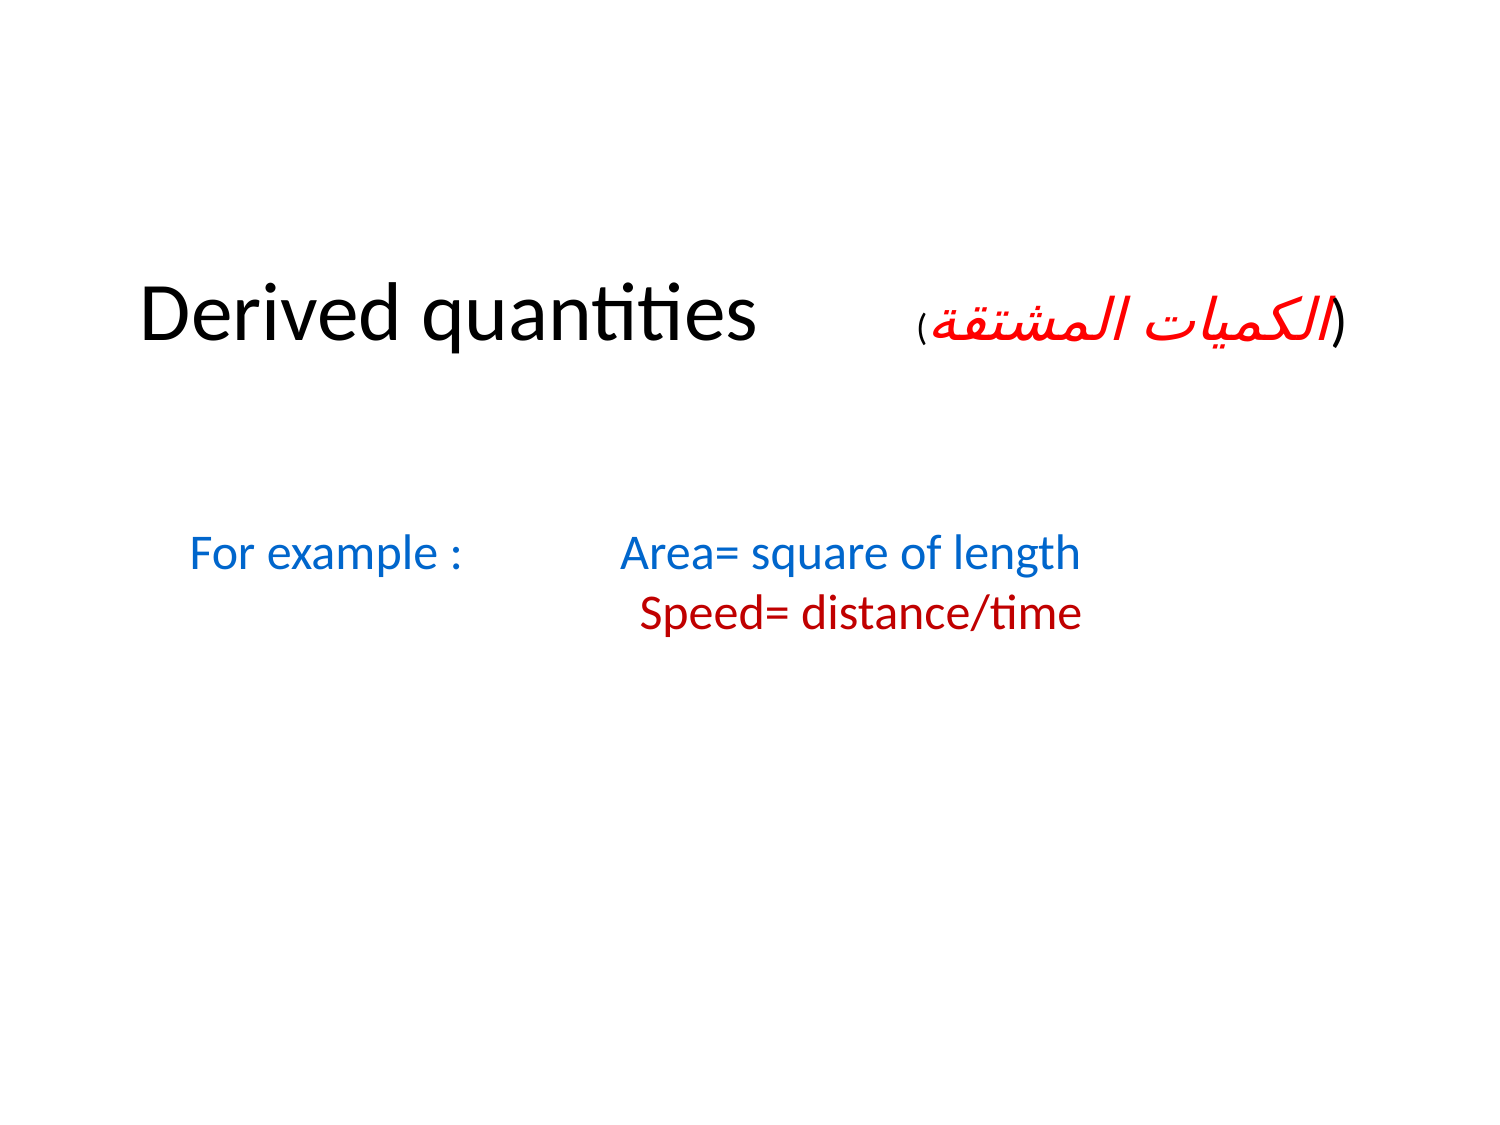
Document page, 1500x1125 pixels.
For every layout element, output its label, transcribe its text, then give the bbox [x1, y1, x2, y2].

text_box Derived quantities [124, 249, 950, 365]
text_box For example : Area= square of length Speed= distance/time [174, 512, 1288, 648]
text_box (الكميات المشتقة) [950, 275, 1363, 360]
